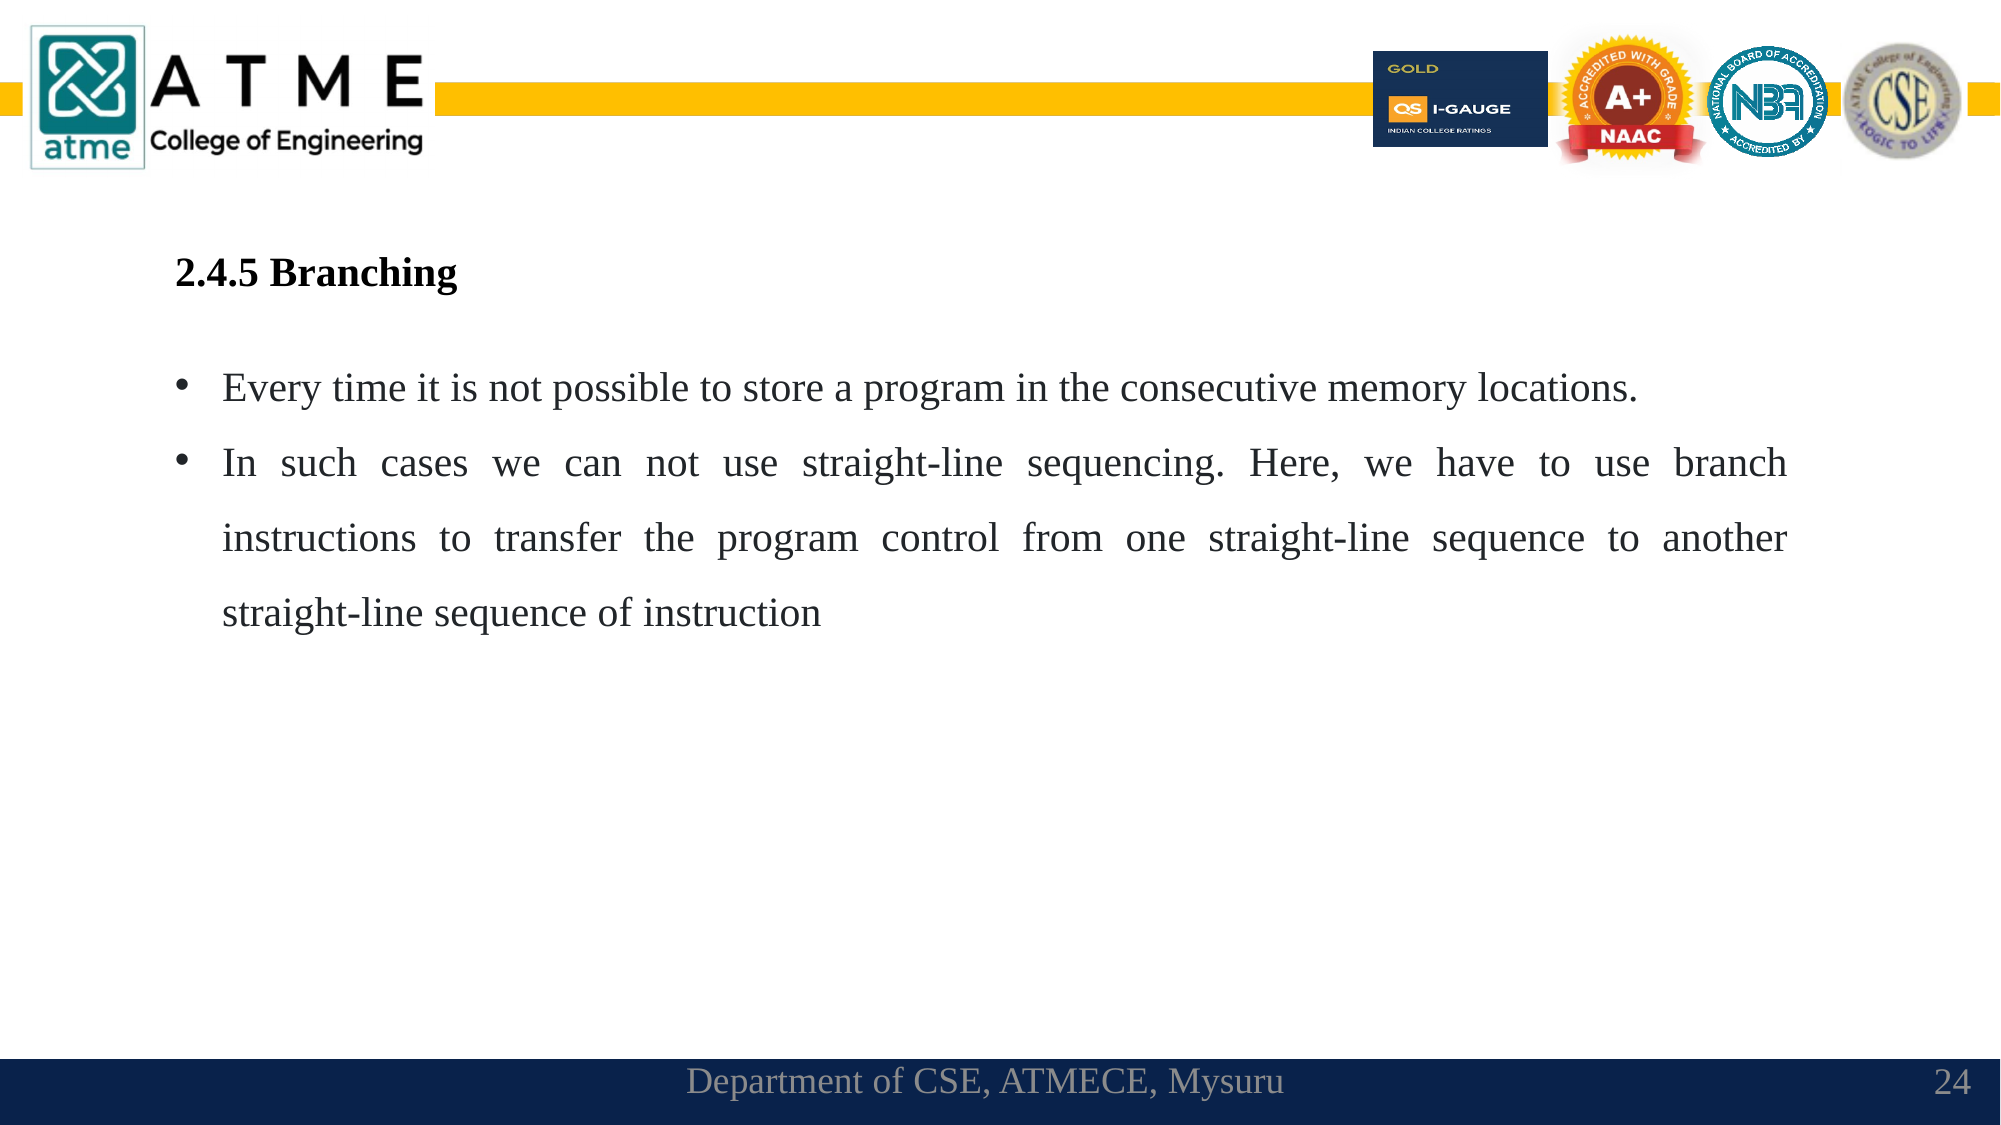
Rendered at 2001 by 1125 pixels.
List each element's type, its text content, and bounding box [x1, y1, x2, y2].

footer Department of CSE, ATMECE, Mysuru [501, 1056, 1470, 1102]
picture [1840, 26, 1968, 176]
text_box 2.4.5 Branching [160, 237, 534, 303]
picture [0, 1059, 2001, 1125]
picture [22, 15, 435, 178]
slide_number 24 [1511, 1057, 1972, 1103]
text_box Every time it is not possible to store a program in the consecutive memory locations. In such cases we can not use straight-line sequencing. Here, we have to use branch instructions to transfer the program control from one straight-line sequence to another straight-line sequence of instruction [160, 327, 1805, 642]
picture [1373, 20, 1828, 180]
